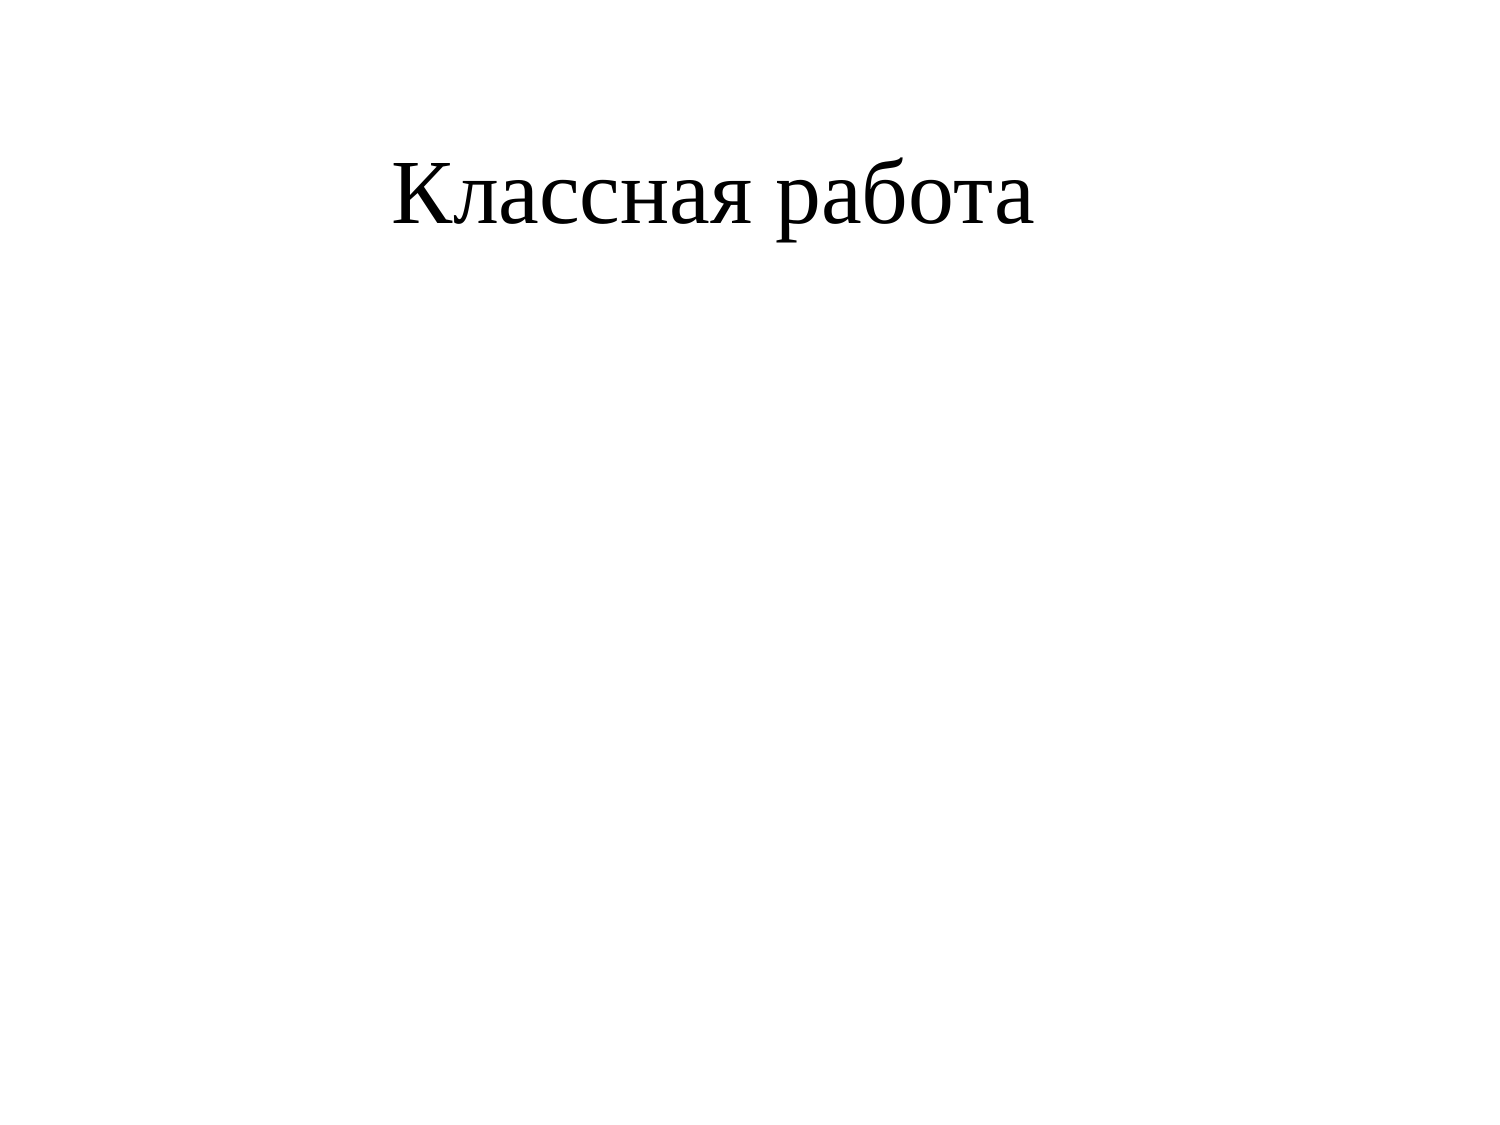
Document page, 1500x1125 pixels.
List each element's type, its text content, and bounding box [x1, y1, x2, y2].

title Классная работа [76, 66, 1352, 308]
